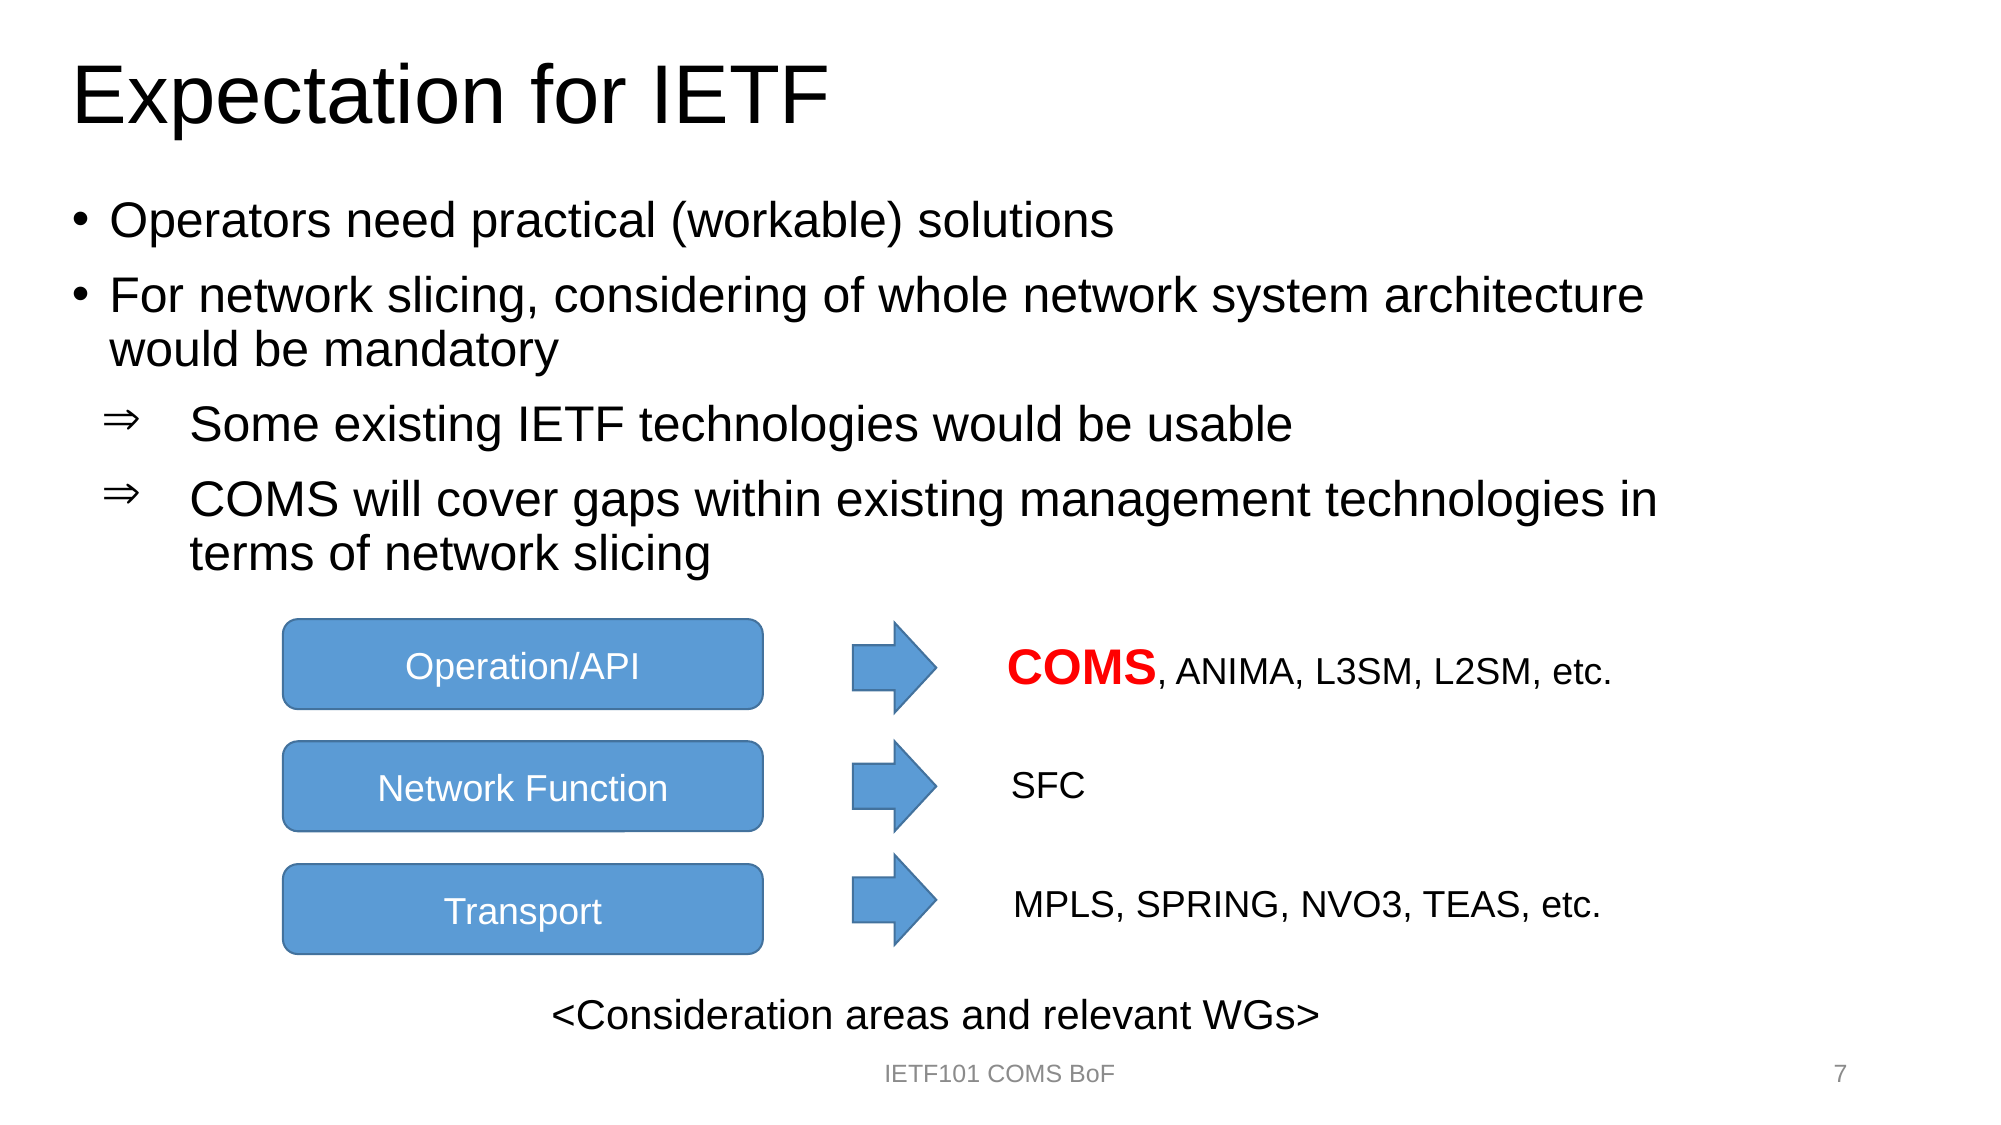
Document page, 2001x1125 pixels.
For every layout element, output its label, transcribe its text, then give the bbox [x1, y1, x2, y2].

text_box COMS, ANIMA, L3SM, L2SM, etc. [992, 626, 1629, 702]
text_box [851, 620, 938, 716]
text_box Operation/API [281, 618, 764, 711]
text_box [851, 738, 938, 834]
text_box SFC [996, 753, 1101, 814]
text_box Transport [281, 863, 764, 956]
footer IETF101 COMS BoF [662, 1042, 1338, 1103]
text_box [851, 852, 938, 948]
list Operators need practical (workable) solutions For network slicing, considering of whole network system architecture would be mandatory Some existing IETF technologies would be usable COMS will cover gaps within existing management technologies in terms of network slicing [56, 187, 1755, 901]
text_box <Consideration areas and relevant WGs> [536, 980, 1336, 1046]
text_box Network Function [281, 740, 764, 833]
title Expectation for IETF [56, 40, 1782, 153]
slide_number 7 [1412, 1042, 1863, 1103]
text_box MPLS, SPRING, NVO3, TEAS, etc. [998, 873, 1618, 933]
